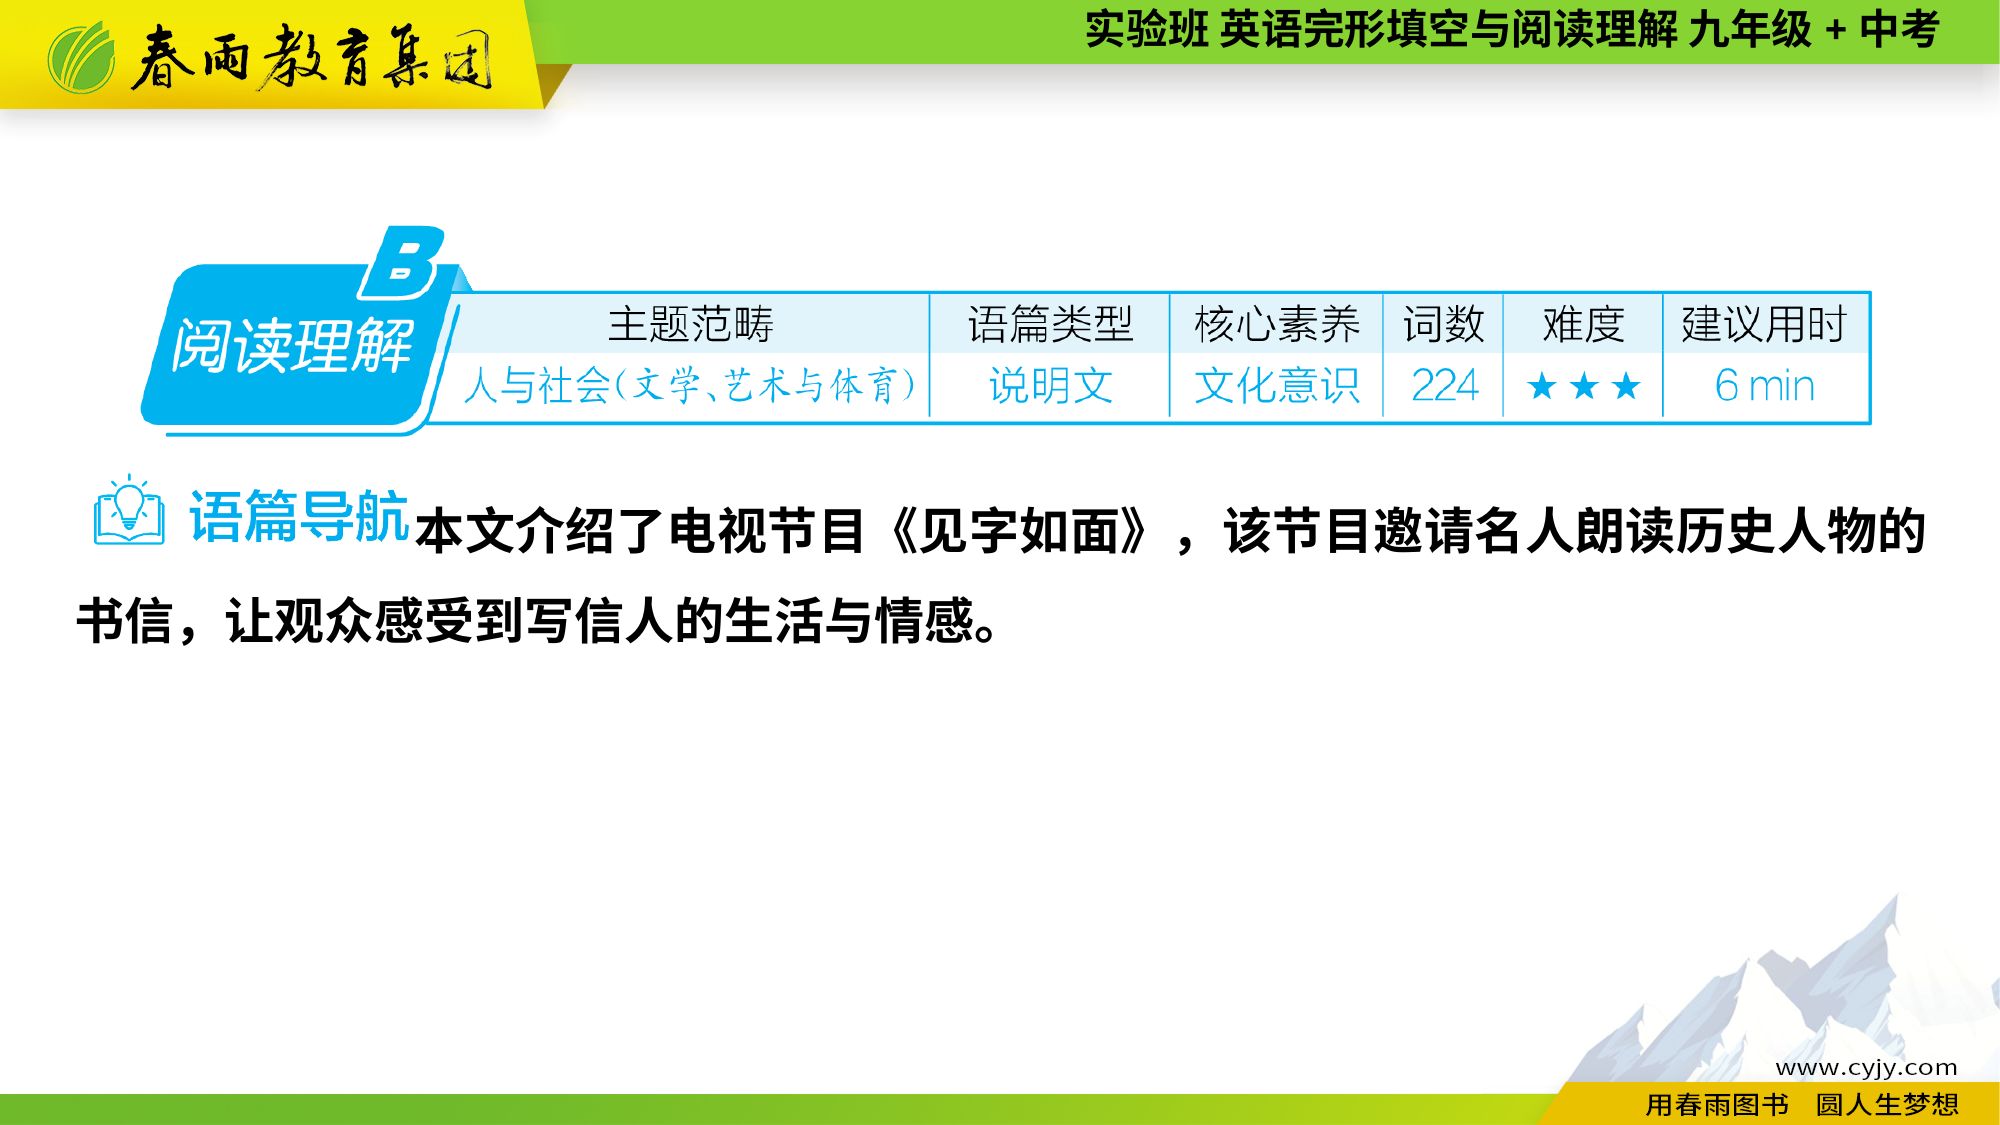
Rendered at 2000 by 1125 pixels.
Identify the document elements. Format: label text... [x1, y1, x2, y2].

list 本文介绍了电视节目《见字如面》，该节目邀请名人朗读历史人物的书信，让观众感受到写信人的生活与情感。 [59, 461, 1944, 648]
picture [0, 0, 2000, 1125]
